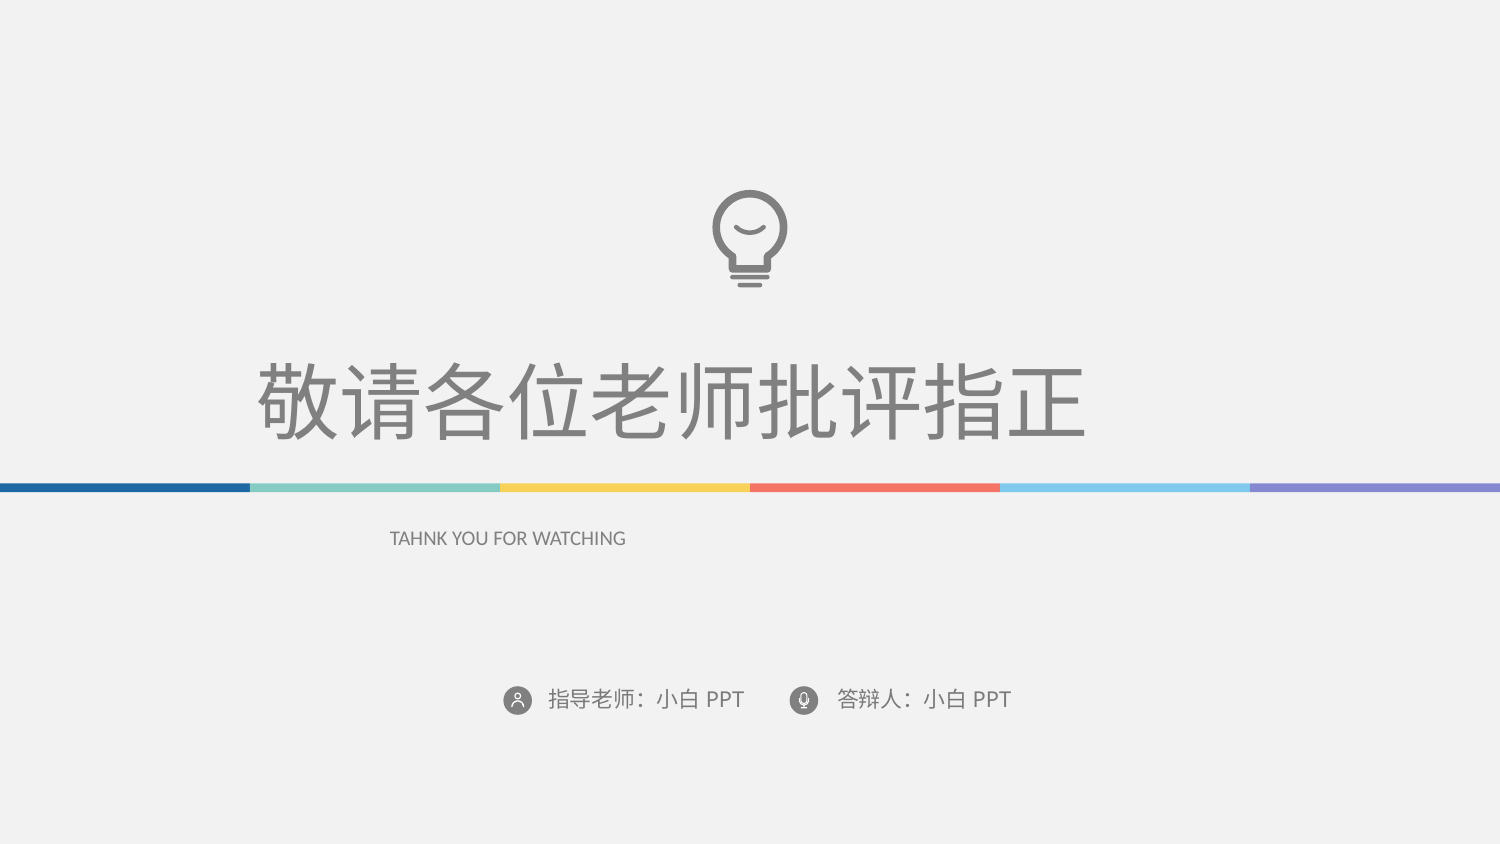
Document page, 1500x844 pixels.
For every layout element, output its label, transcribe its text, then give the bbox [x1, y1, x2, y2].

text_box [730, 274, 770, 280]
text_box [789, 685, 819, 716]
text_box 答辩人：小白PPT [822, 677, 1026, 719]
text_box TAHNK YOU FOR WATCHING [374, 517, 1126, 558]
text_box [737, 282, 763, 288]
text_box 敬请各位老师批评指正 [242, 342, 1258, 458]
text_box [712, 189, 788, 273]
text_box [0, 483, 1500, 493]
text_box 指导老师：小白PPT [533, 677, 760, 719]
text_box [503, 685, 533, 716]
